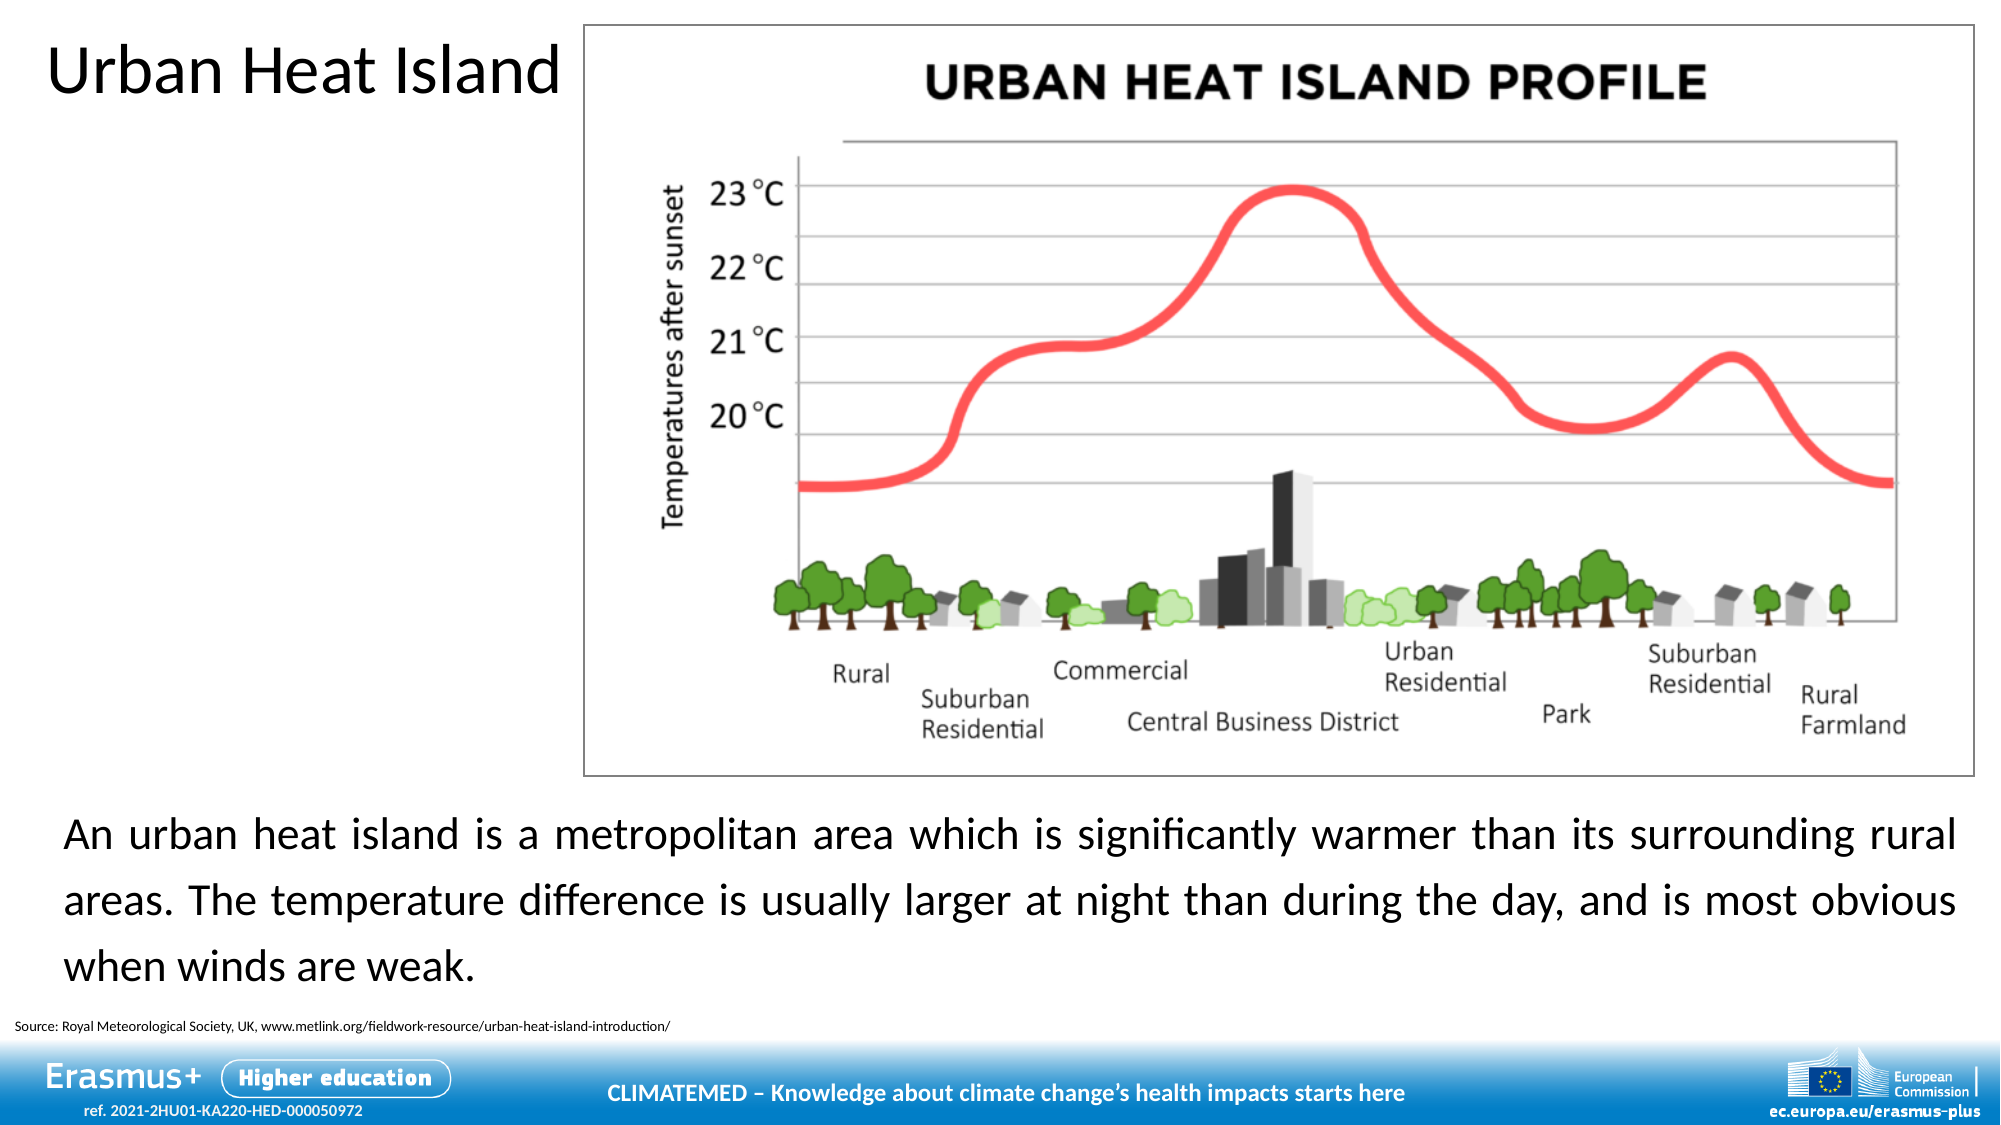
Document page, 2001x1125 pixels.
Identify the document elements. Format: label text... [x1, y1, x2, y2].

picture [0, 899, 2000, 1125]
title Urban Heat Island [31, 25, 583, 116]
text_box An urban heat island is a metropolitan area which is significantly warmer than its surrounding rural areas. The temperature difference is usually larger at night than during the day, and is most obvious when winds are weak. [48, 785, 1974, 999]
title Urban Heat Island [1975, 25, 1984, 116]
text_box Source: Royal Meteorological Society, UK, www.metlink.org/fieldwork-resource/urban-heat-island-introduction/ [0, 1009, 825, 1042]
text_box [584, 25, 1974, 777]
